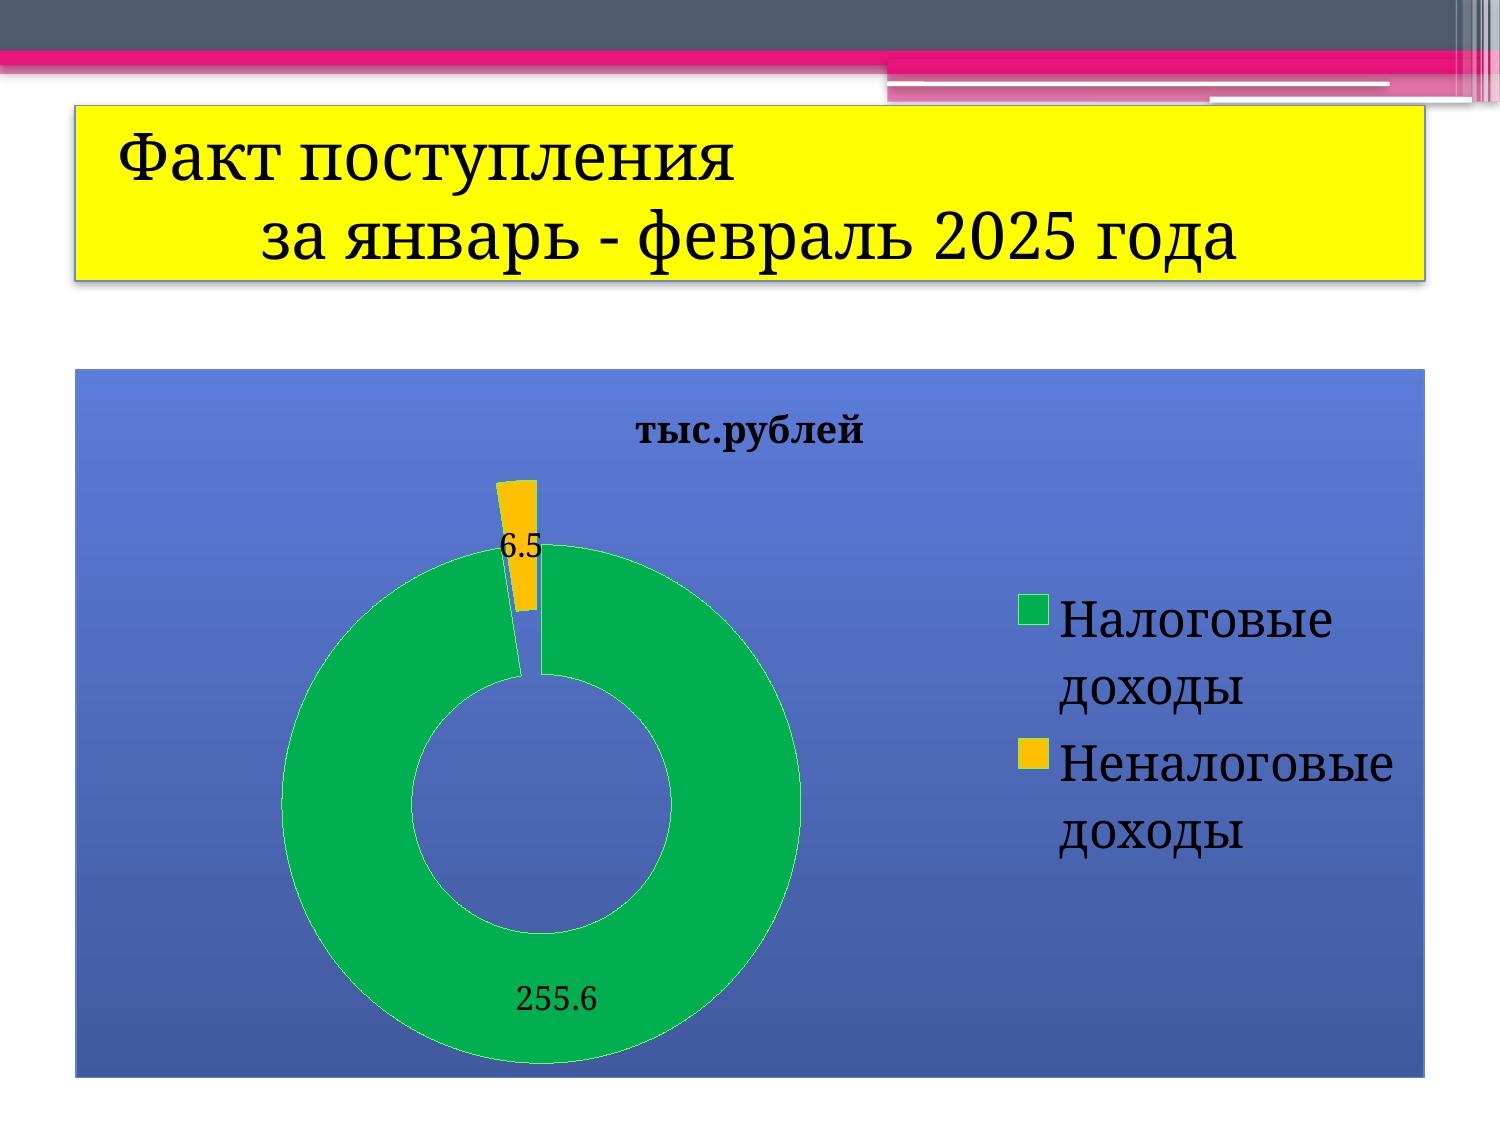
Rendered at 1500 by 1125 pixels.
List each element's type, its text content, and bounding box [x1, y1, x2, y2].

title Факт поступления за январь - февраль 2025 года [74, 105, 1426, 282]
chart [74, 368, 1426, 1079]
